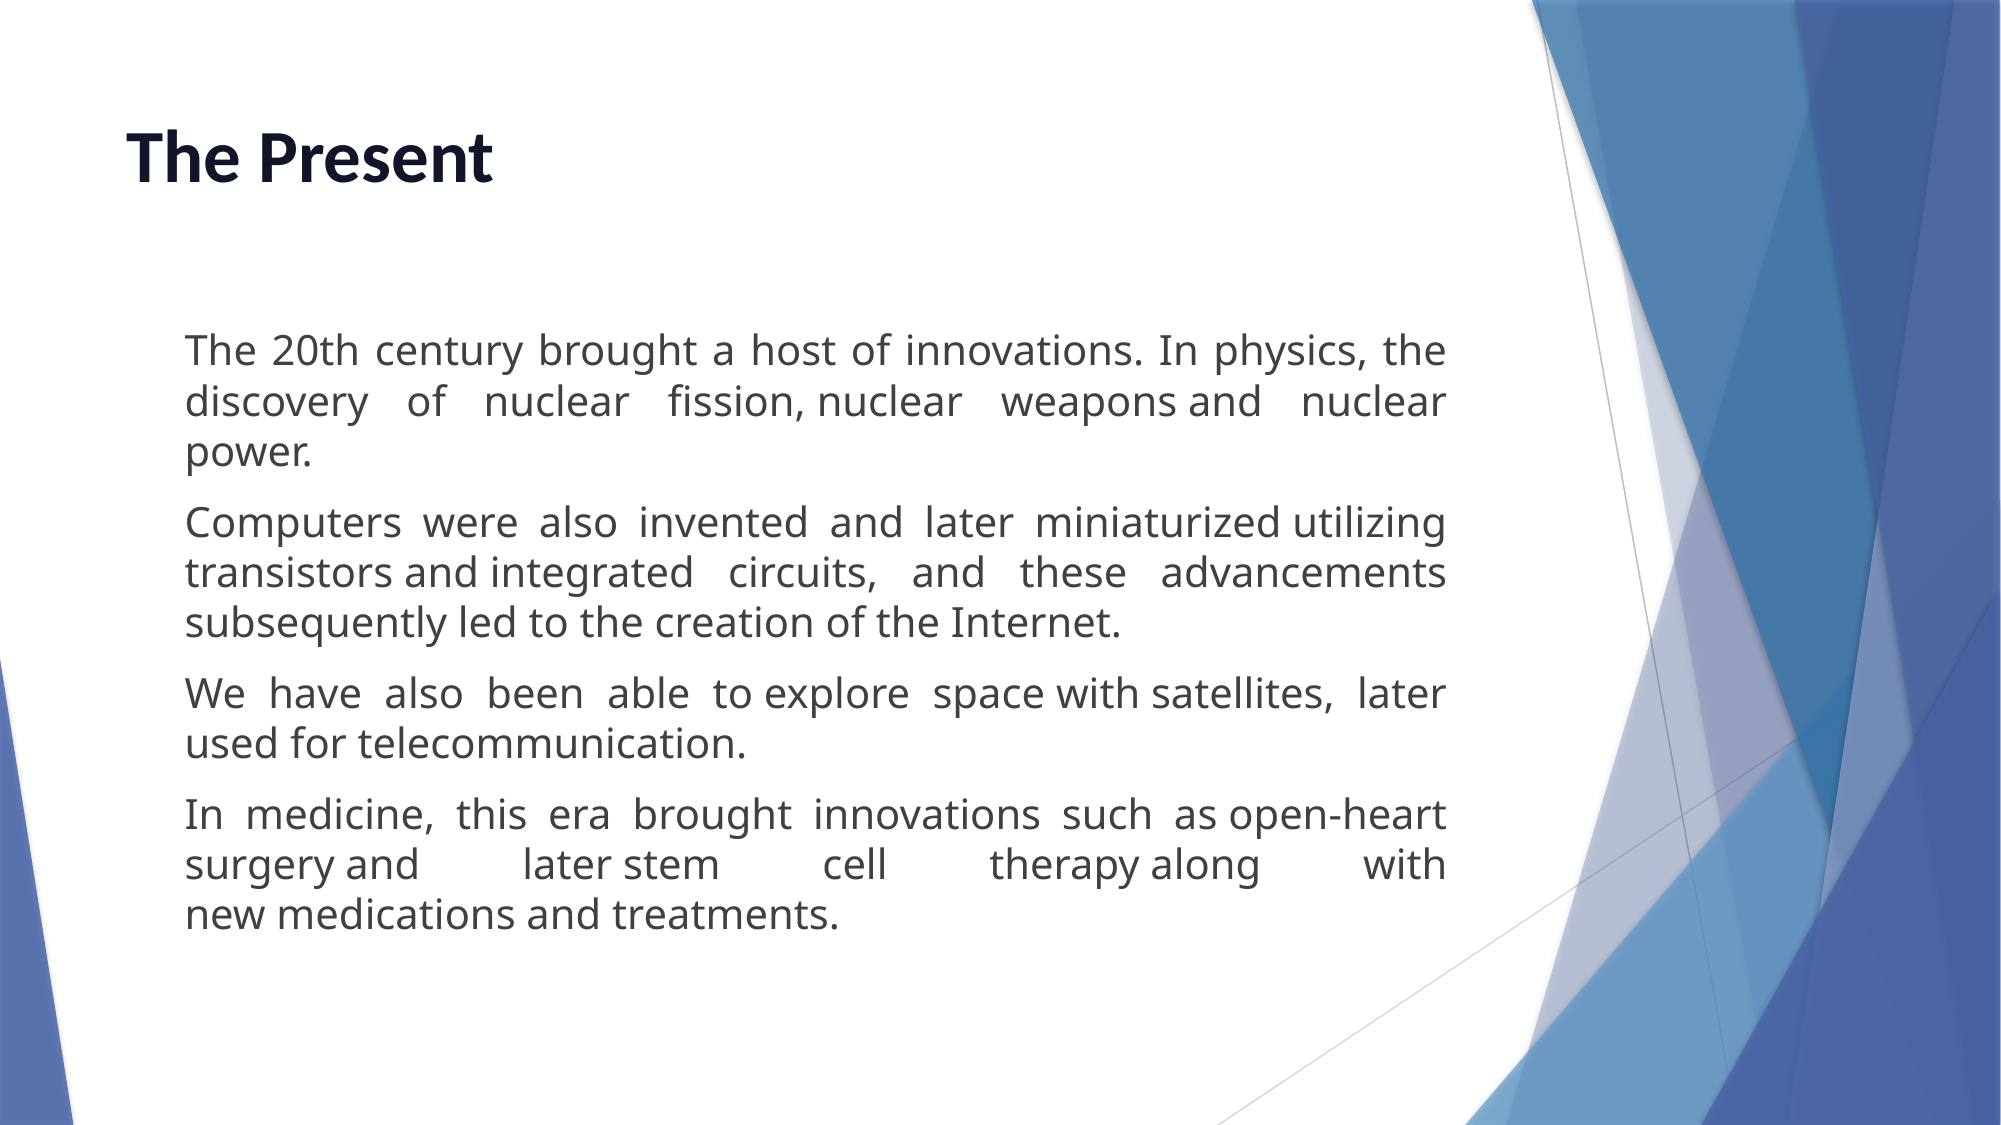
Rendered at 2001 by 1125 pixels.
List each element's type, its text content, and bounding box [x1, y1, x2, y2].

title The Present [111, 99, 1522, 317]
list The 20th century brought a host of innovations. In physics, the discovery of nuclear fission, nuclear weapons and nuclear power. Computers were also invented and later miniaturized utilizing transistors and integrated circuits, and these advancements subsequently led to the creation of the Internet. We have also been able to explore space with satellites, later used for telecommunication. In medicine, this era brought innovations such as open-heart surgery and later stem cell therapy along with new medications and treatments. [169, 316, 1463, 954]
